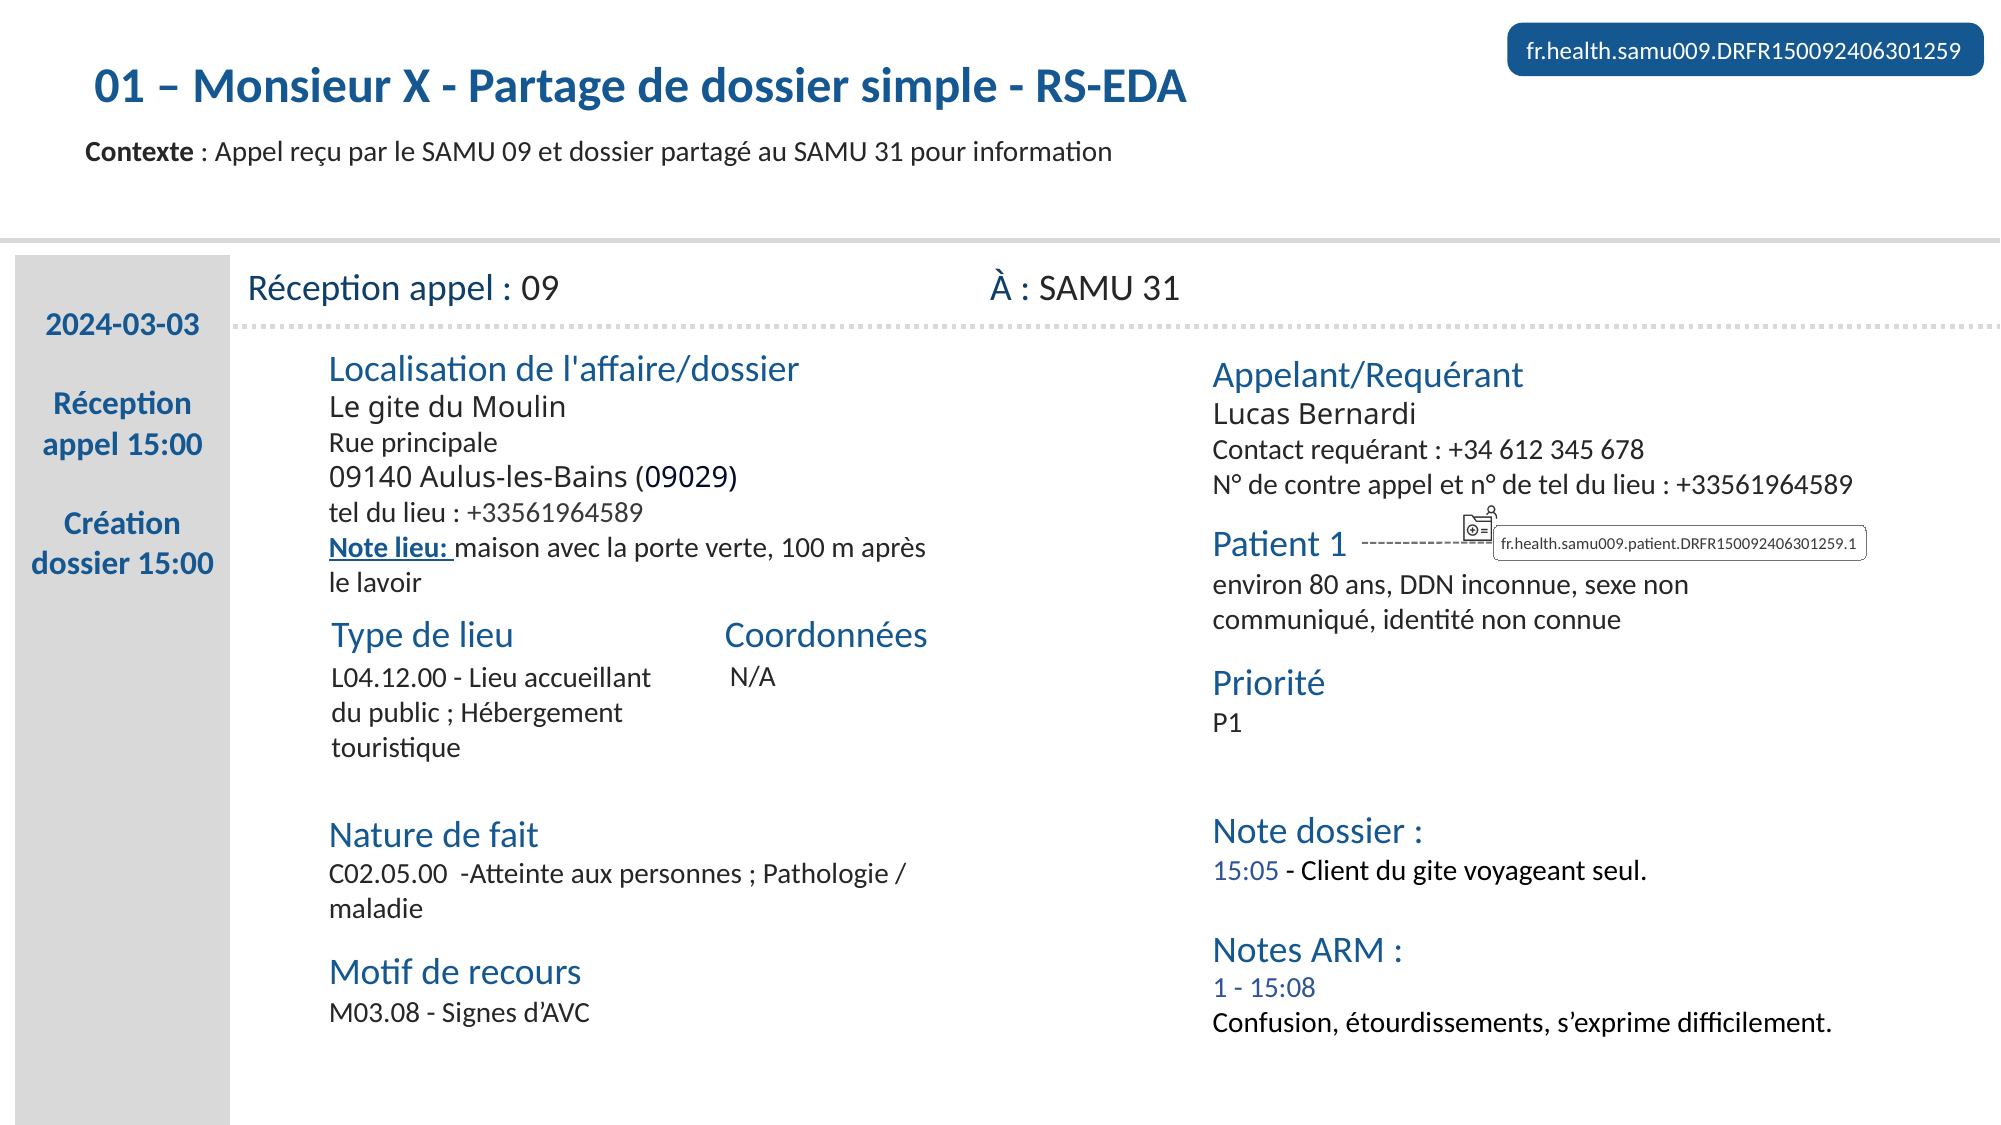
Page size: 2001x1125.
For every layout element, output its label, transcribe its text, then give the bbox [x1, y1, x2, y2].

text_box Réception appel : 09 [233, 256, 735, 316]
text_box 2024-03-03 Réception appel 15:00 Création dossier 15:00 [15, 255, 230, 1125]
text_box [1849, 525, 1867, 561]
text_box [313, 939, 986, 1037]
text_box Contexte : Appel reçu par le SAMU 09 et dossier partagé au SAMU 31 pour information [79, 126, 1481, 173]
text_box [313, 336, 965, 644]
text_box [313, 802, 992, 933]
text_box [1197, 342, 1876, 510]
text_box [1197, 650, 1426, 747]
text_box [1197, 511, 1849, 644]
text_box À : SAMU 31 [834, 256, 1337, 316]
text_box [710, 602, 1096, 701]
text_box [316, 602, 698, 772]
text_box 01 – Monsieur X - Partage de dossier simple - RS-EDA [79, 45, 1508, 121]
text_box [1197, 798, 1876, 895]
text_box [1197, 917, 1849, 1083]
text_box fr.health.samu009.DRFR150092406301259 [1507, 22, 1985, 77]
picture [1451, 490, 1514, 553]
